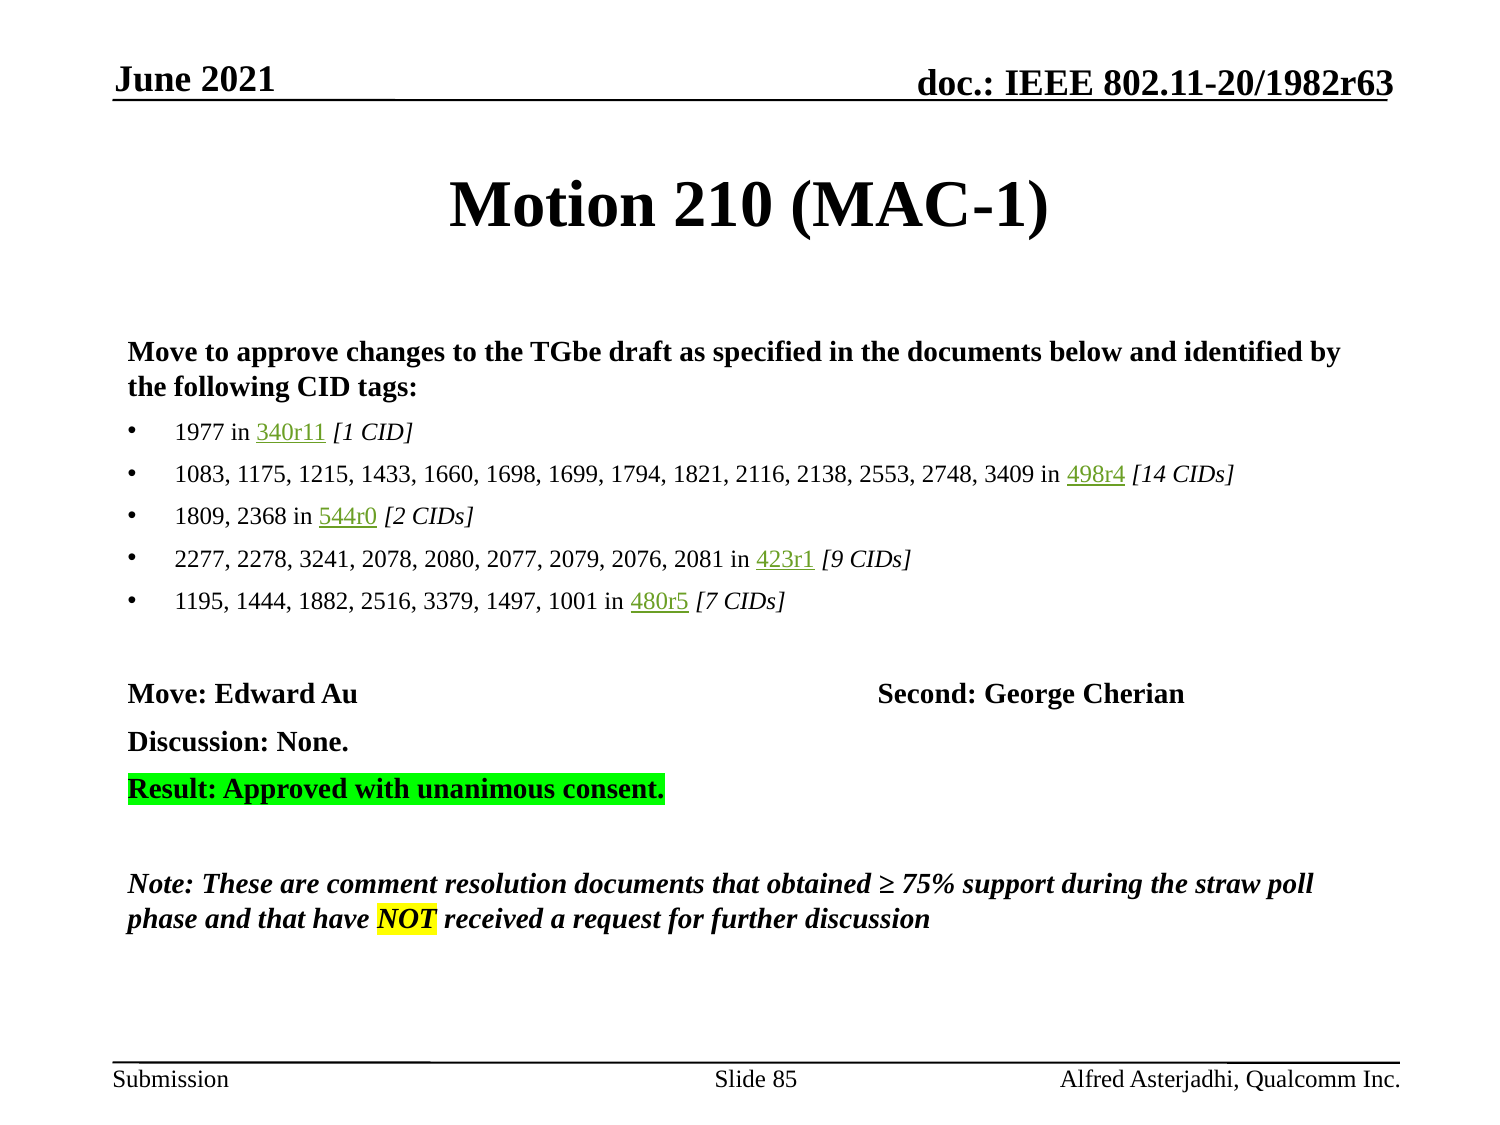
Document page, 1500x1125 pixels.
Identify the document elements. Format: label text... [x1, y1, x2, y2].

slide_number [114, 54, 423, 100]
slide_number Slide 85 [712, 1061, 800, 1123]
footer Alfred Asterjadhi, Qualcomm Inc. [878, 1061, 1402, 1093]
title Motion 210 (MAC-1) [112, 112, 1388, 288]
list Move to approve changes to the TGbe draft as specified in the documents below and identified by the following CID tags: 1977 in 340r11 [1 CID] 1083, 1175, 1215, 1433, 1660, 1698, 1699, 1794, 1821, 2116, 2138, 2553, 2748, 3409 in 498r4 [14 CIDs] 1809, 2368 in 544r0 [2 CIDs] 2277, 2278, 3241, 2078, 2080, 2077, 2079, 2076, 2081 in 423r1 [9 CIDs] 1195, 1444, 1882, 2516, 3379, 1497, 1001 in 480r5 [7 CIDs] Move: Edward Au Second: George Cherian Discussion: None. Result: Approved with unanimous consent. Note: These are comment resolution documents that obtained ≥ 75% support during the straw poll phase and that have NOT received a request for further discussion [112, 324, 1388, 1063]
